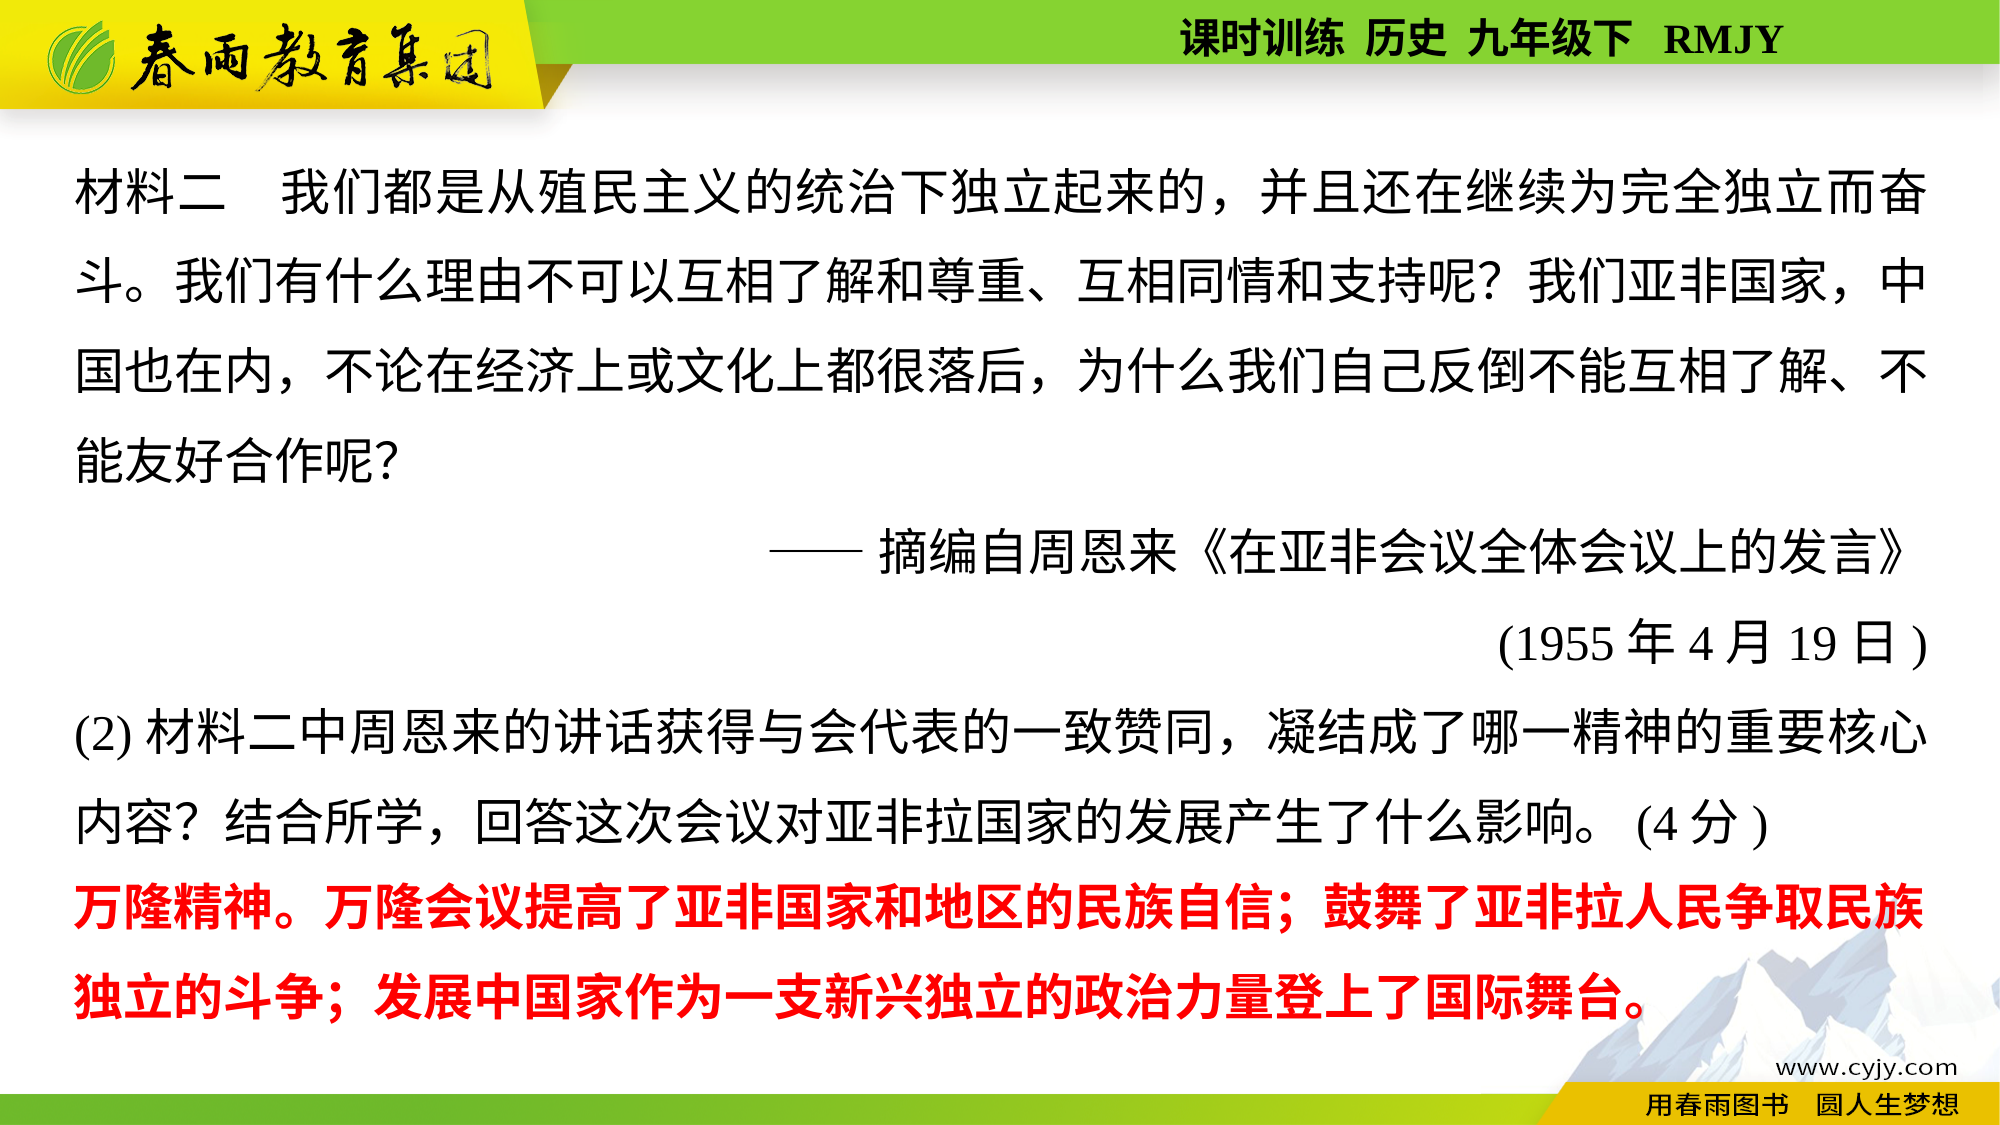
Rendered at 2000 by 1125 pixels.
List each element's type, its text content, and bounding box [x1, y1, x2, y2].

picture [0, 0, 2000, 1125]
text_box 万隆精神。万隆会议提高了亚非国家和地区的民族自信；鼓舞了亚非拉人民争取民族独立的斗争；发展中国家作为一支新兴独立的政治力量登上了国际舞台。 [59, 838, 1957, 1033]
list 材料二 我们都是从殖民主义的统治下独立起来的，并且还在继续为完全独立而奋斗。我们有什么理由不可以互相了解和尊重、互相同情和支持呢？我们亚非国家，中国也在内，不论在经济上或文化上都很落后，为什么我们自己反倒不能互相了解、不能友好合作呢？ ——摘编自周恩来《在亚非会议全体会议上的发言》 (1955年4月19日) (2)材料二中周恩来的讲话获得与会代表的一致赞同，凝结成了哪一精神的重要核心内容？结合所学，回答这次会议对亚非拉国家的发展产生了什么影响。(4分) [59, 122, 1944, 838]
